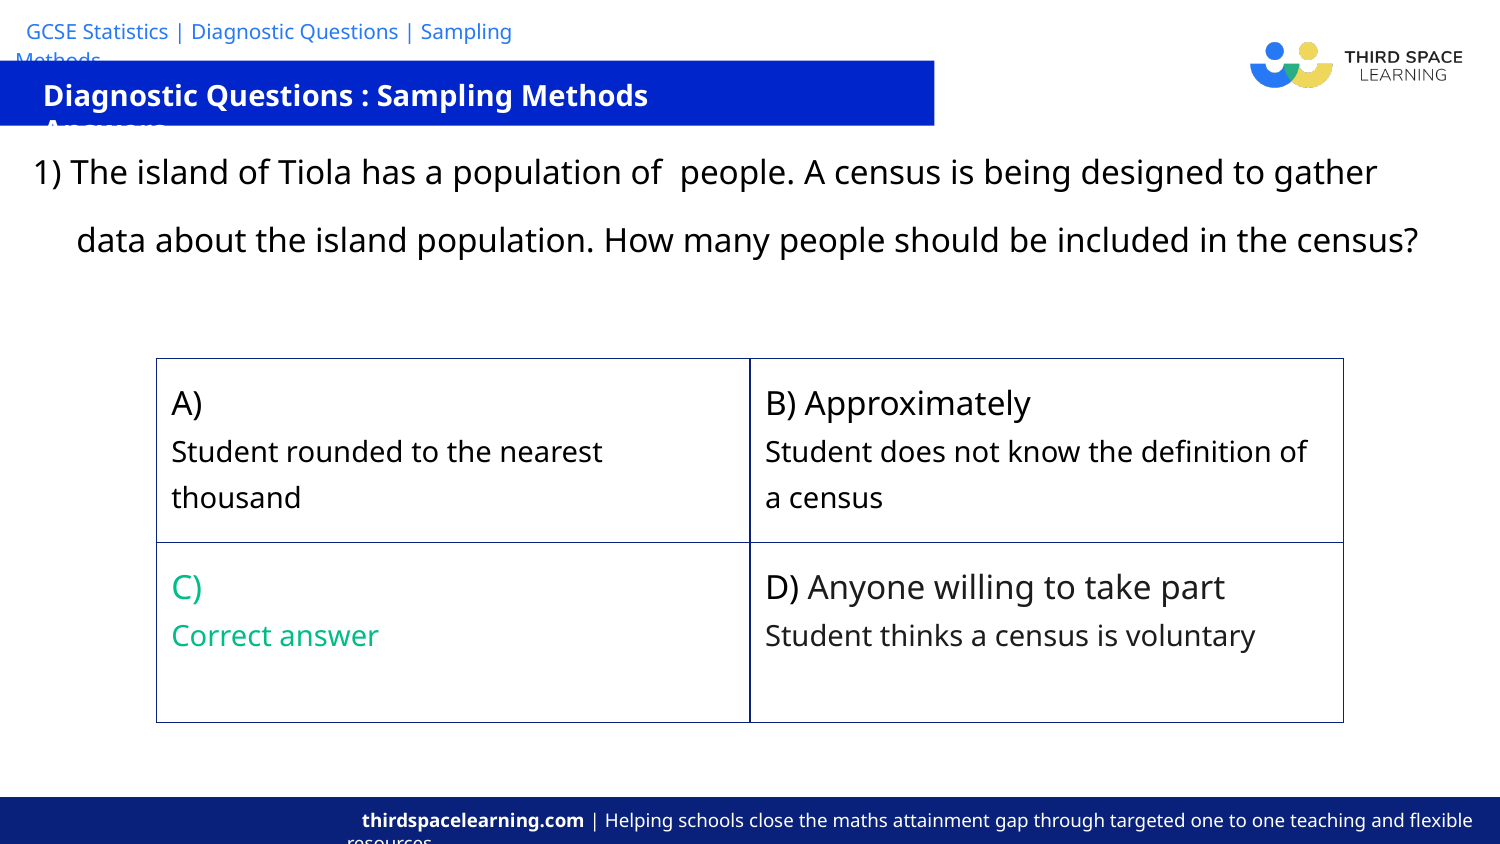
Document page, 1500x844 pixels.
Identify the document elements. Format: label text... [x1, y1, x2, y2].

text_box Diagnostic Questions : Sampling Methods Answers [27, 61, 778, 141]
picture [1250, 33, 1465, 99]
